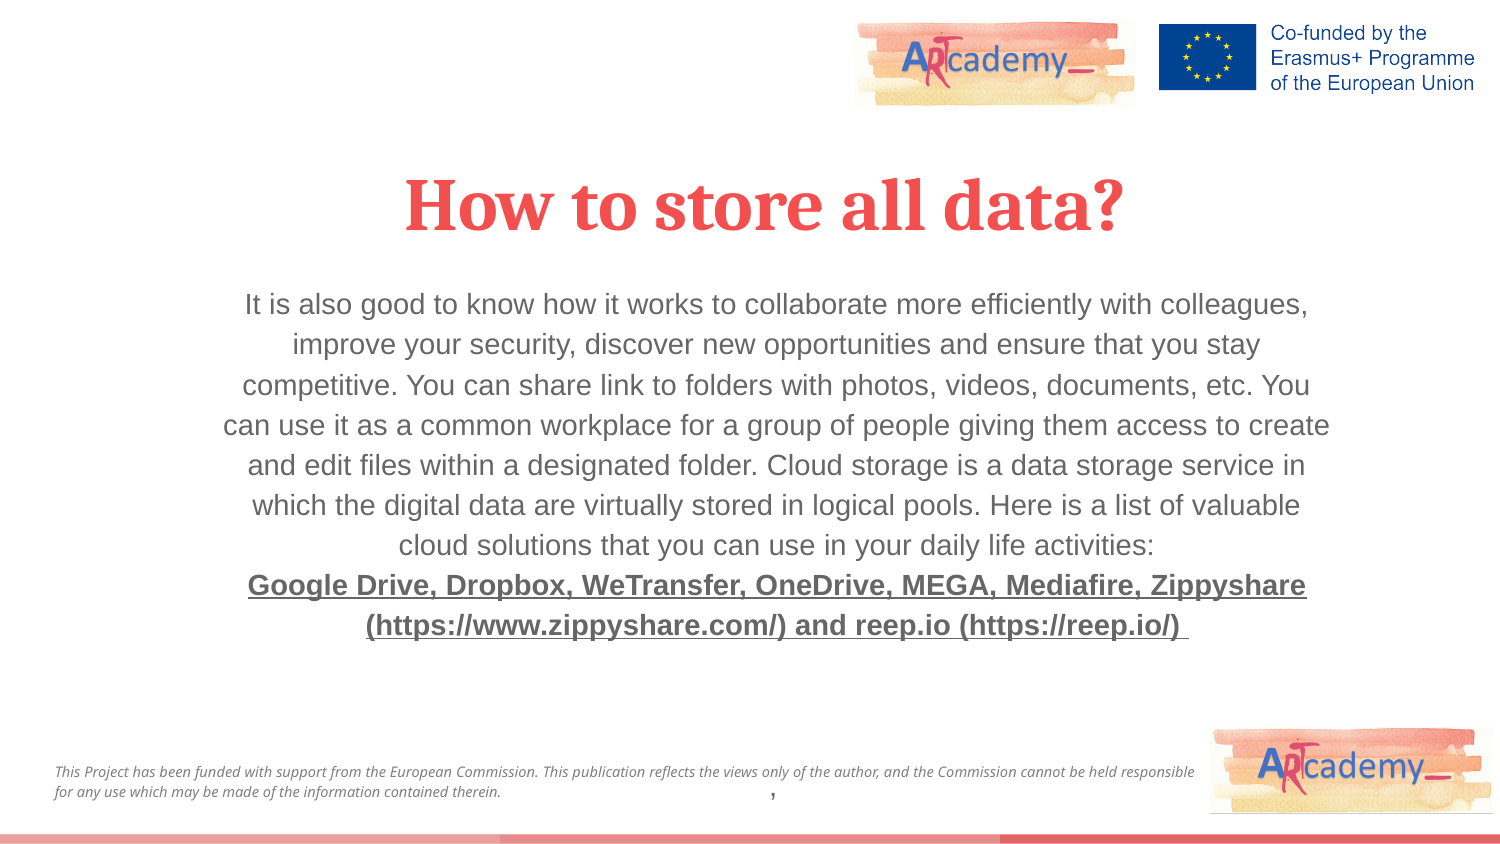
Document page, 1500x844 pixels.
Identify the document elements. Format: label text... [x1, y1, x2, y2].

title How to store all data? [180, 53, 1352, 261]
picture [854, 2, 1137, 138]
text_box This Project has been funded with support from the European Commission. This publication reflects the views only of the author, and the Commission cannot be held responsible for any use which may be made of the information contained therein. [39, 754, 1205, 799]
picture [1158, 24, 1474, 94]
list It is also good to know how it works to collaborate more efficiently with colleagues, improve your security, discover new opportunities and ensure that you stay competitive. You can share link to folders with photos, videos, documents, etc. You can use it as a common workplace for a group of people giving them access to create and edit files within a designated folder. Cloud storage is a data storage service in which the digital data are virtually stored in logical pools. Here is a list of valuable cloud solutions that you can use in your daily life activities: Google Drive, Dropbox, WeTransfer, OneDrive, MEGA, Mediafire, Zippyshare (https://www.zippyshare.com/) and reep.io (https://reep.io/) , [180, 261, 1352, 595]
picture [1210, 709, 1493, 844]
